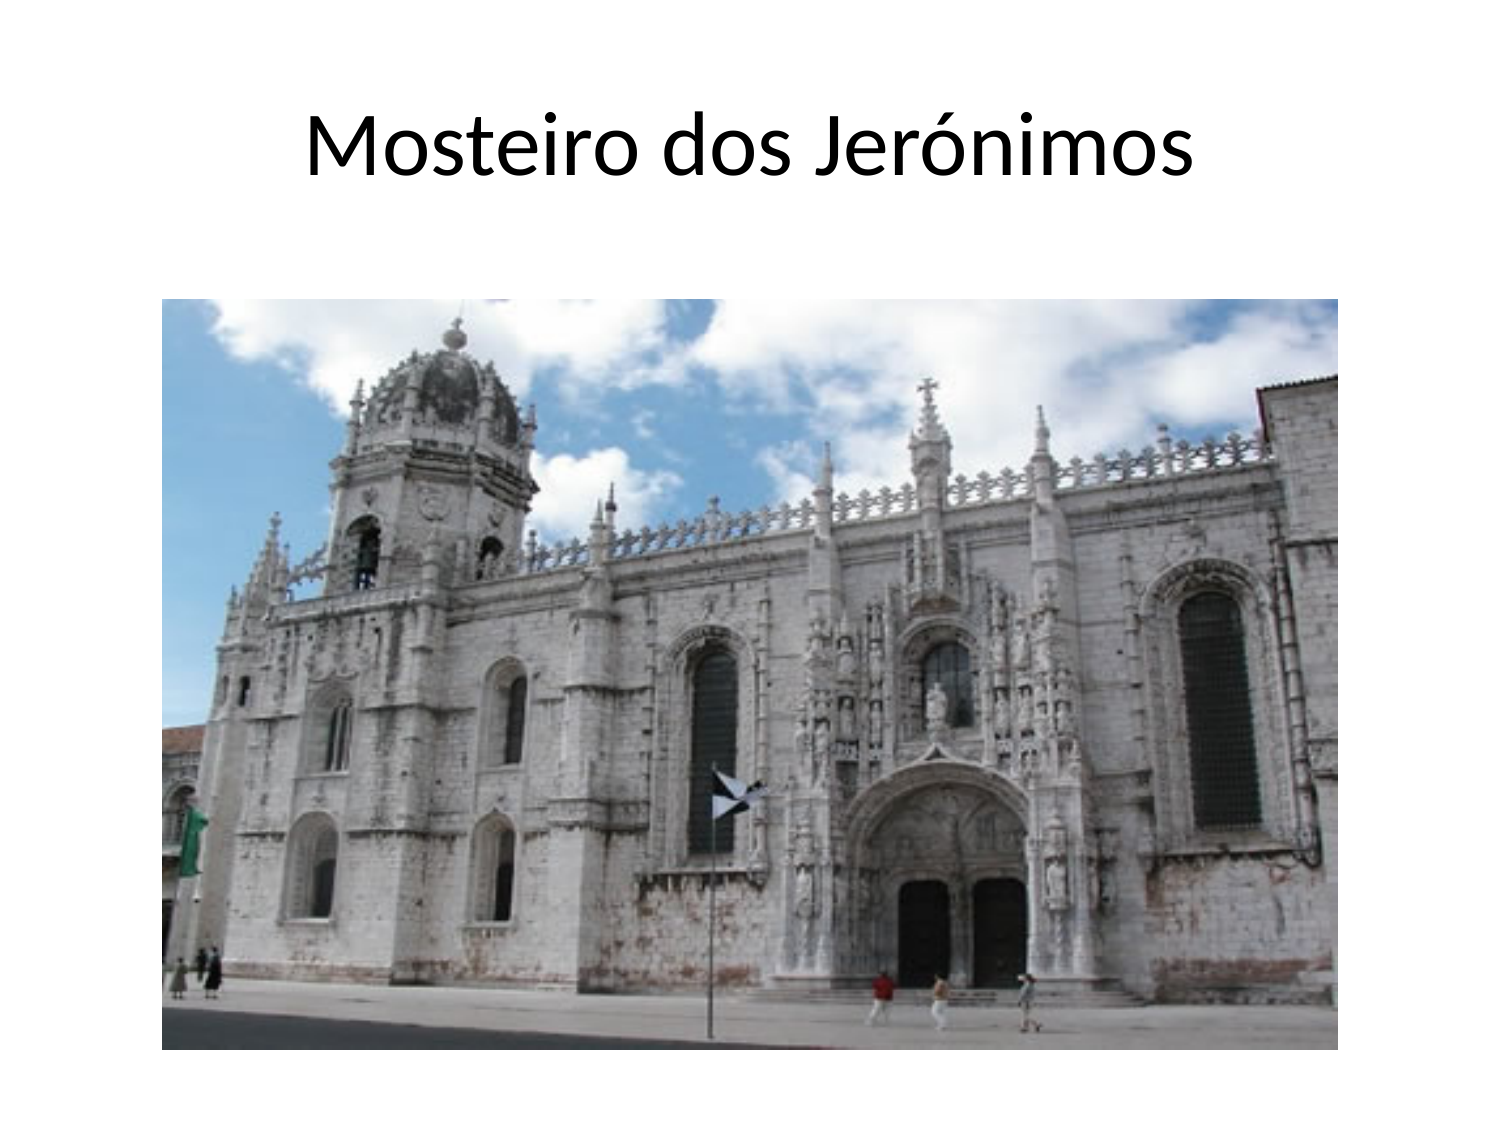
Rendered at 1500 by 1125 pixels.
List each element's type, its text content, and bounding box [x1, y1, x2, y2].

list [162, 299, 1338, 1051]
title Mosteiro dos Jerónimos [75, 45, 1425, 233]
